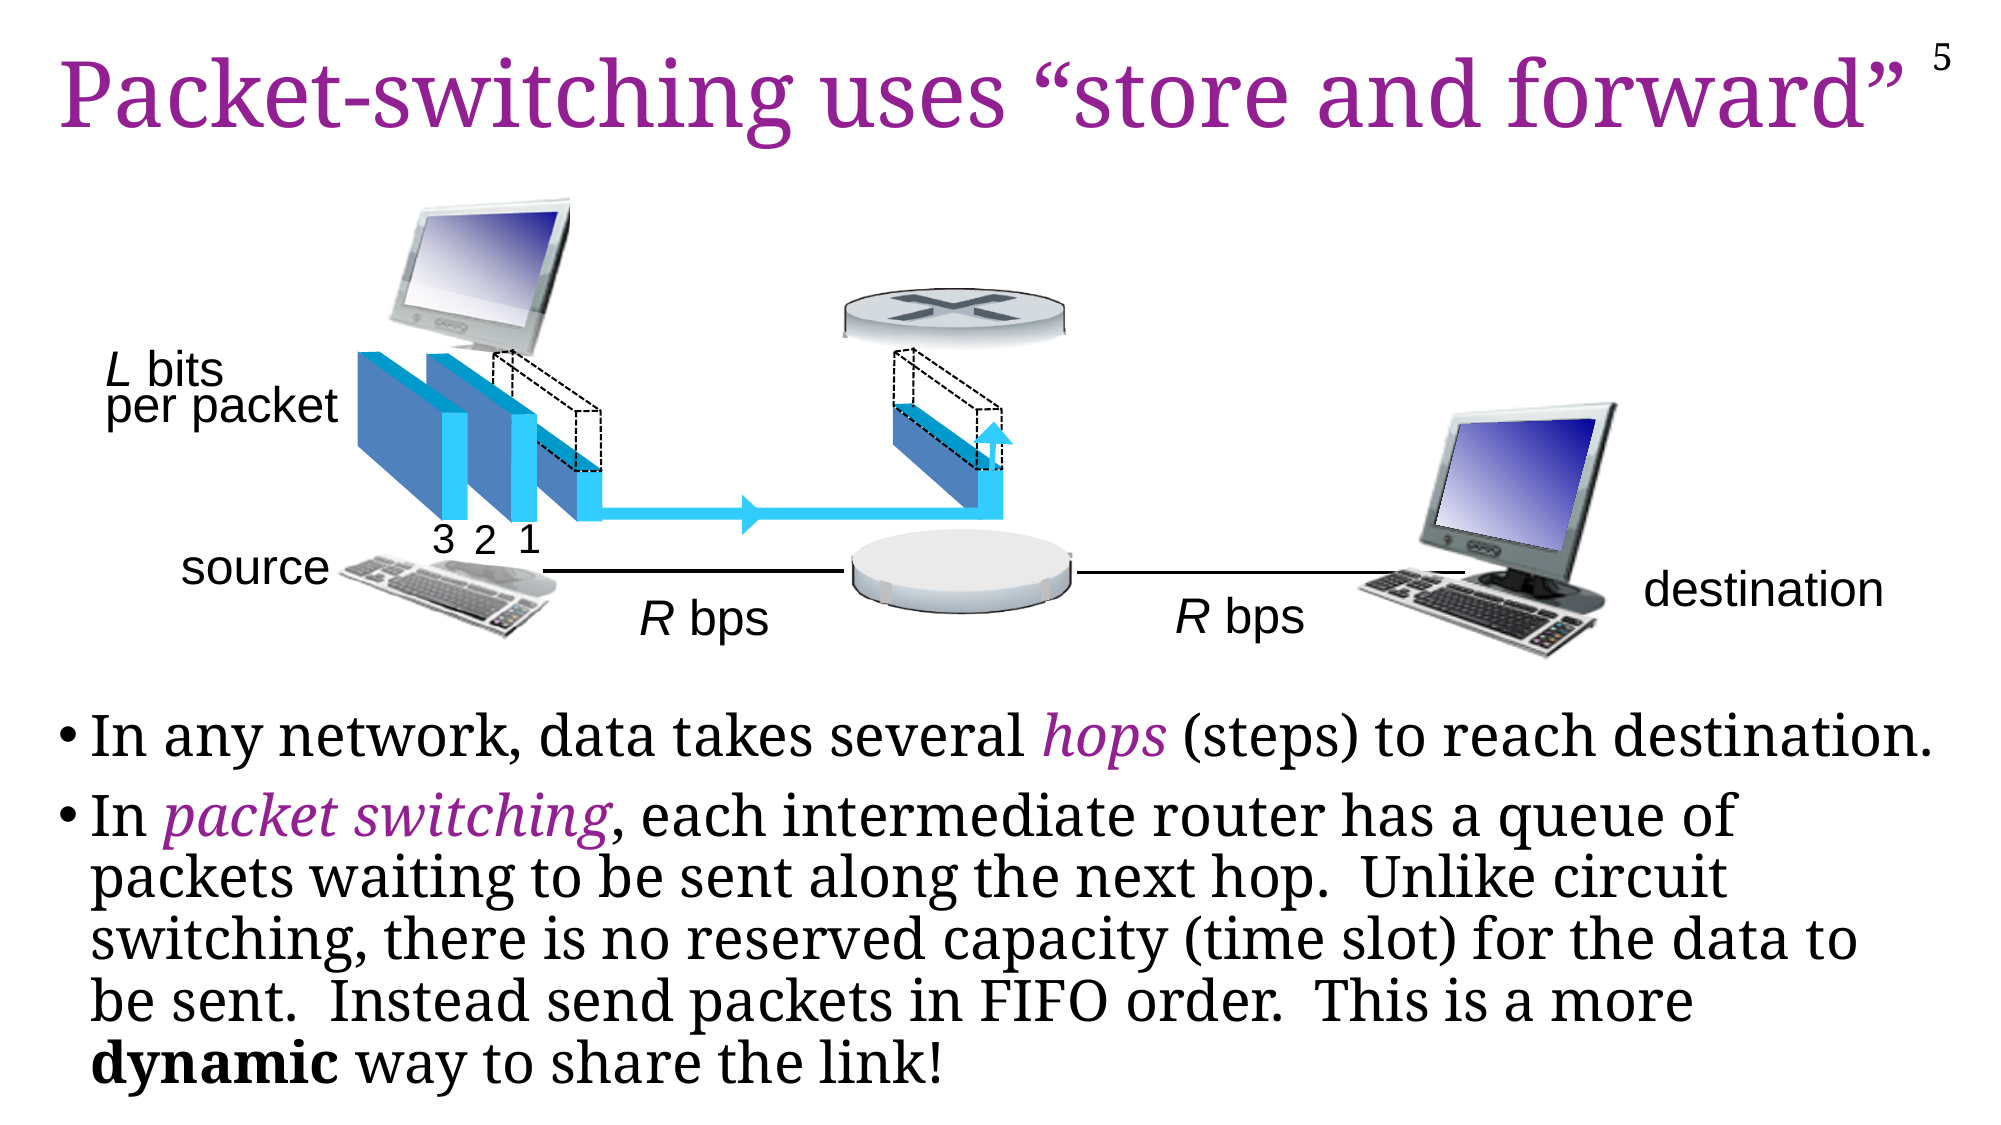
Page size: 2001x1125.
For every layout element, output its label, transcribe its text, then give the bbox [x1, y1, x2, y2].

list In any network, data takes several hops (steps) to reach destination. In packet switching, each intermediate router has a queue of packets waiting to be sent along the next hop. Unlike circuit switching, there is no reserved capacity (time slot) for the data to be sent. Instead send packets in FIFO order. This is a more dynamic way to share the link! [43, 699, 1953, 1106]
title Packet-switching uses “store and forward” [43, 25, 1953, 171]
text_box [88, 196, 1902, 679]
